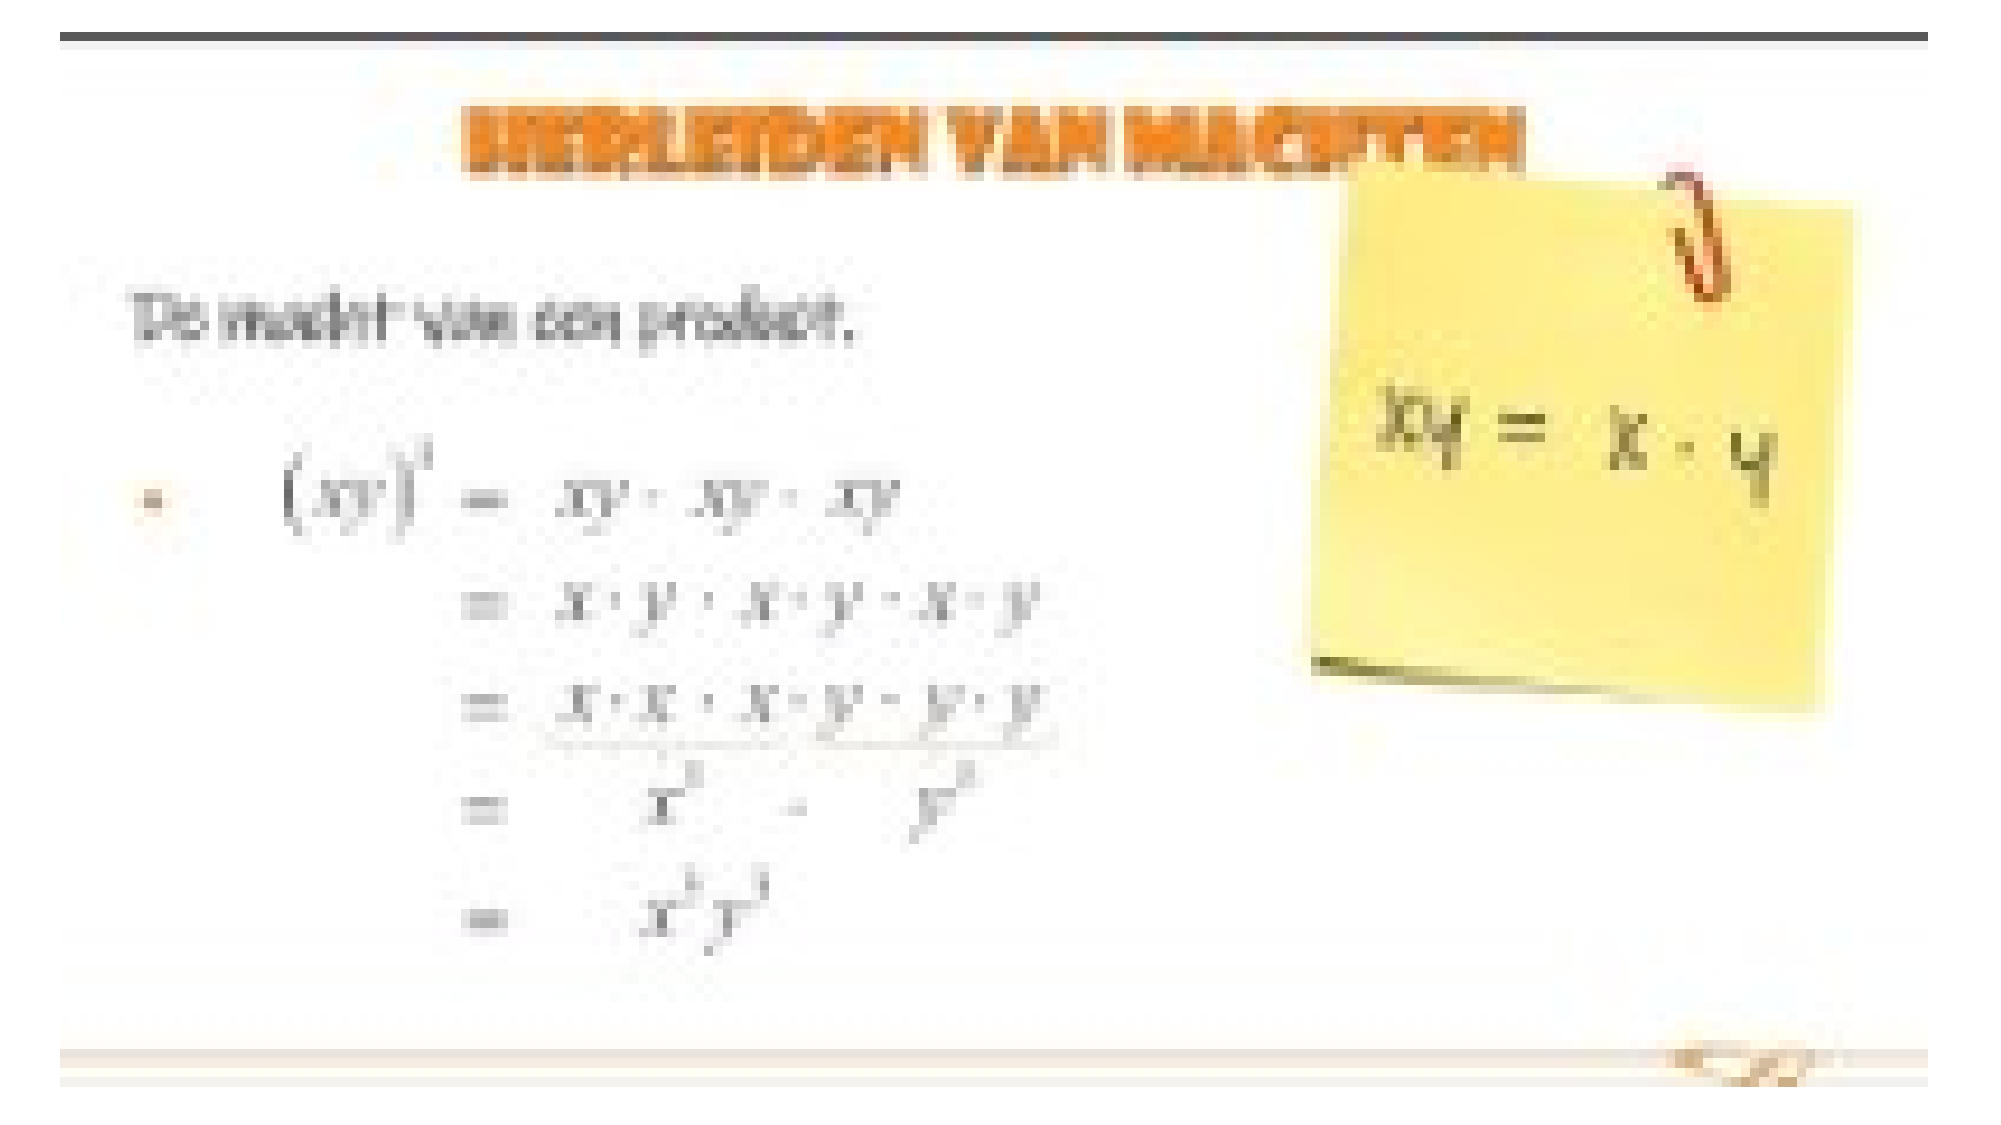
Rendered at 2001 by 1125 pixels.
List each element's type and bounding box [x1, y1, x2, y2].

text_box [59, 31, 1929, 1088]
